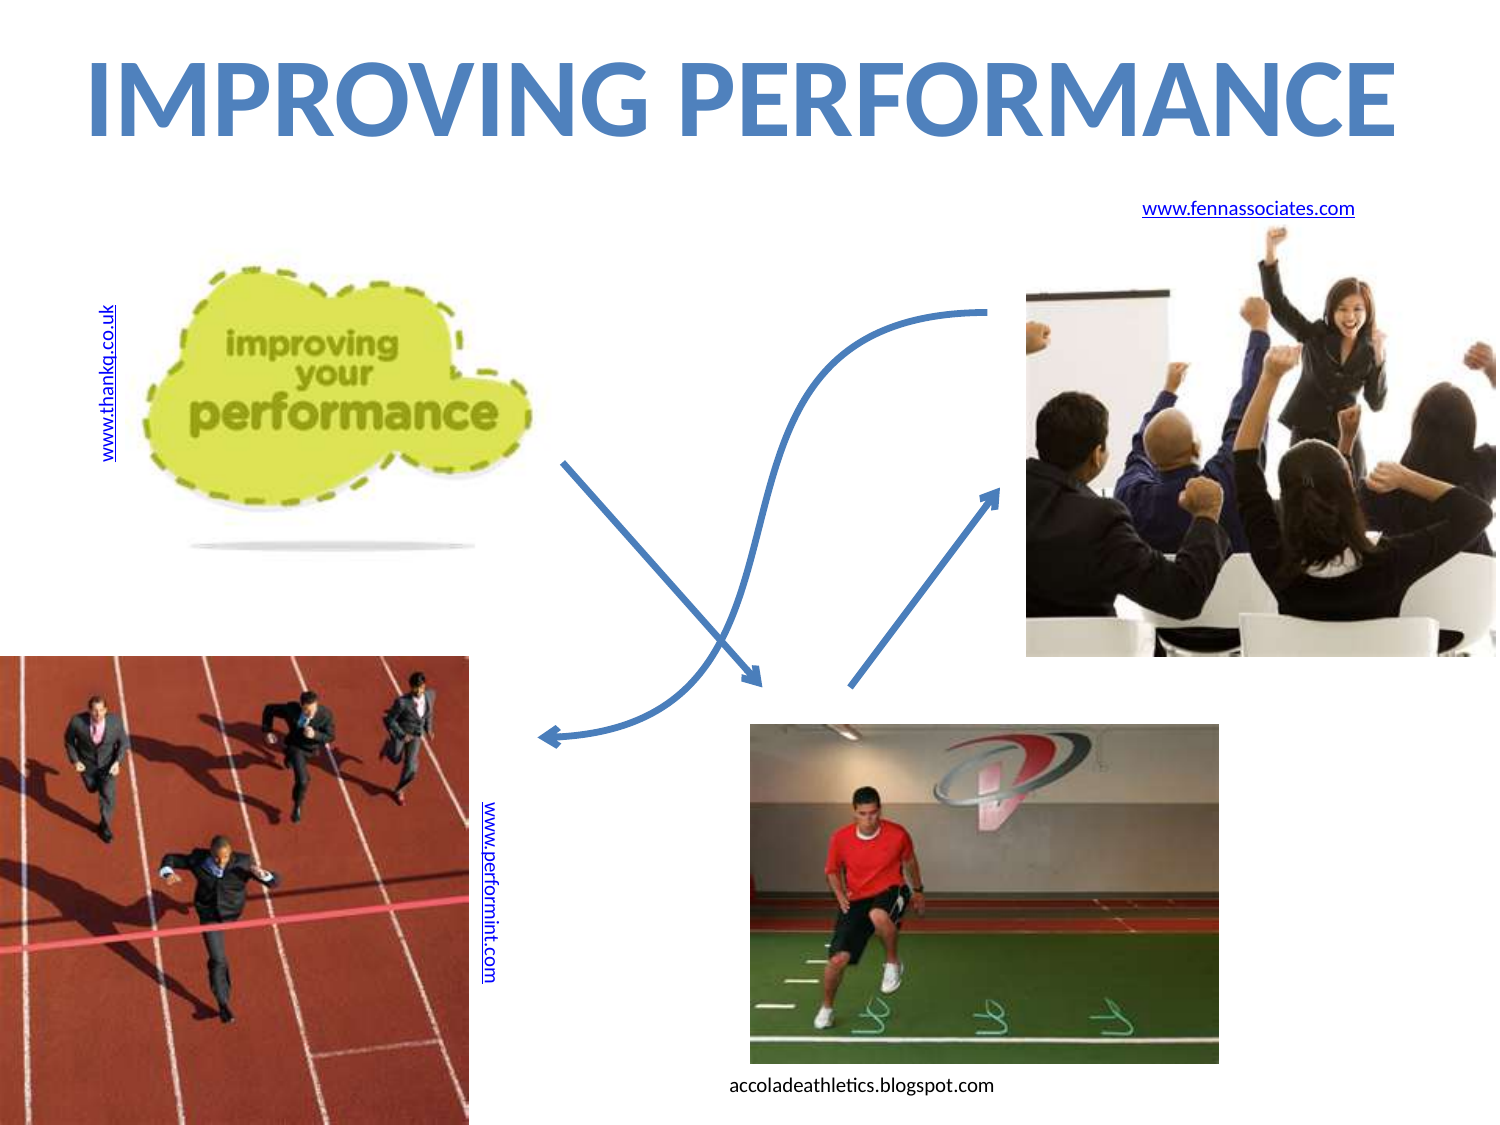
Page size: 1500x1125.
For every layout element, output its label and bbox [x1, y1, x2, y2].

text_box [0, 15, 1496, 1125]
